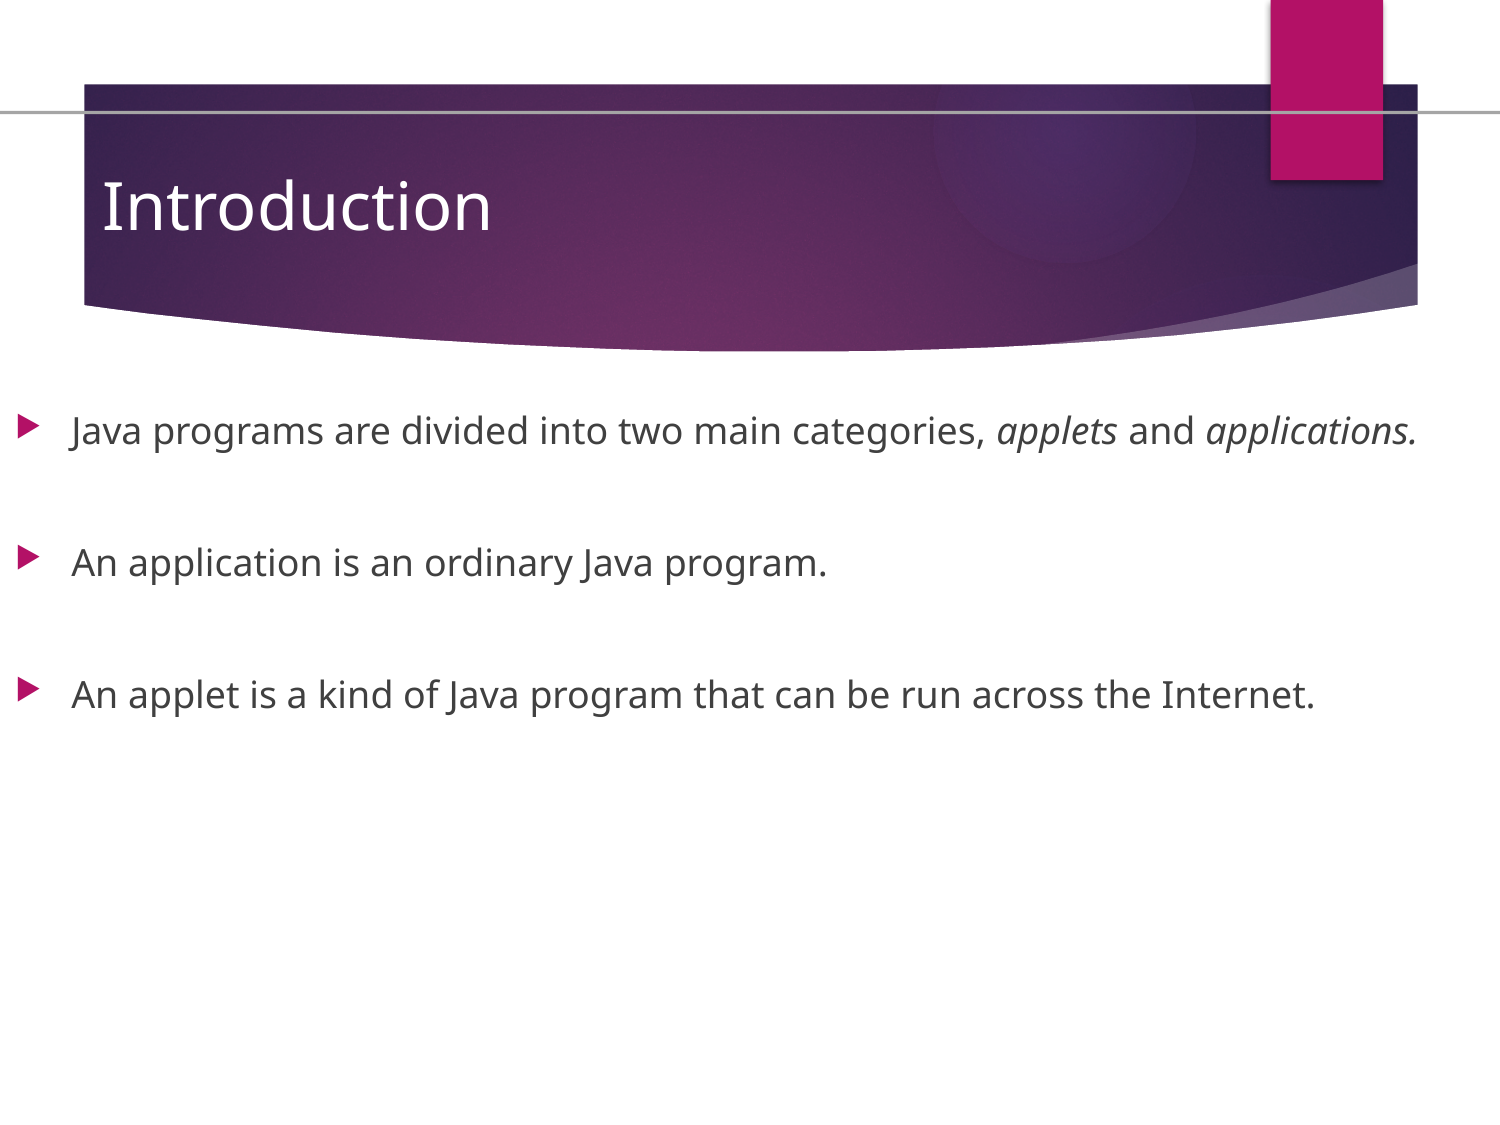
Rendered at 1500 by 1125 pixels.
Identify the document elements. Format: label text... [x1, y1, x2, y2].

title Introduction [87, 151, 1500, 257]
list Java programs are divided into two main categories, applets and applications. An application is an ordinary Java program. An applet is a kind of Java program that can be run across the Internet. [0, 399, 1500, 1125]
